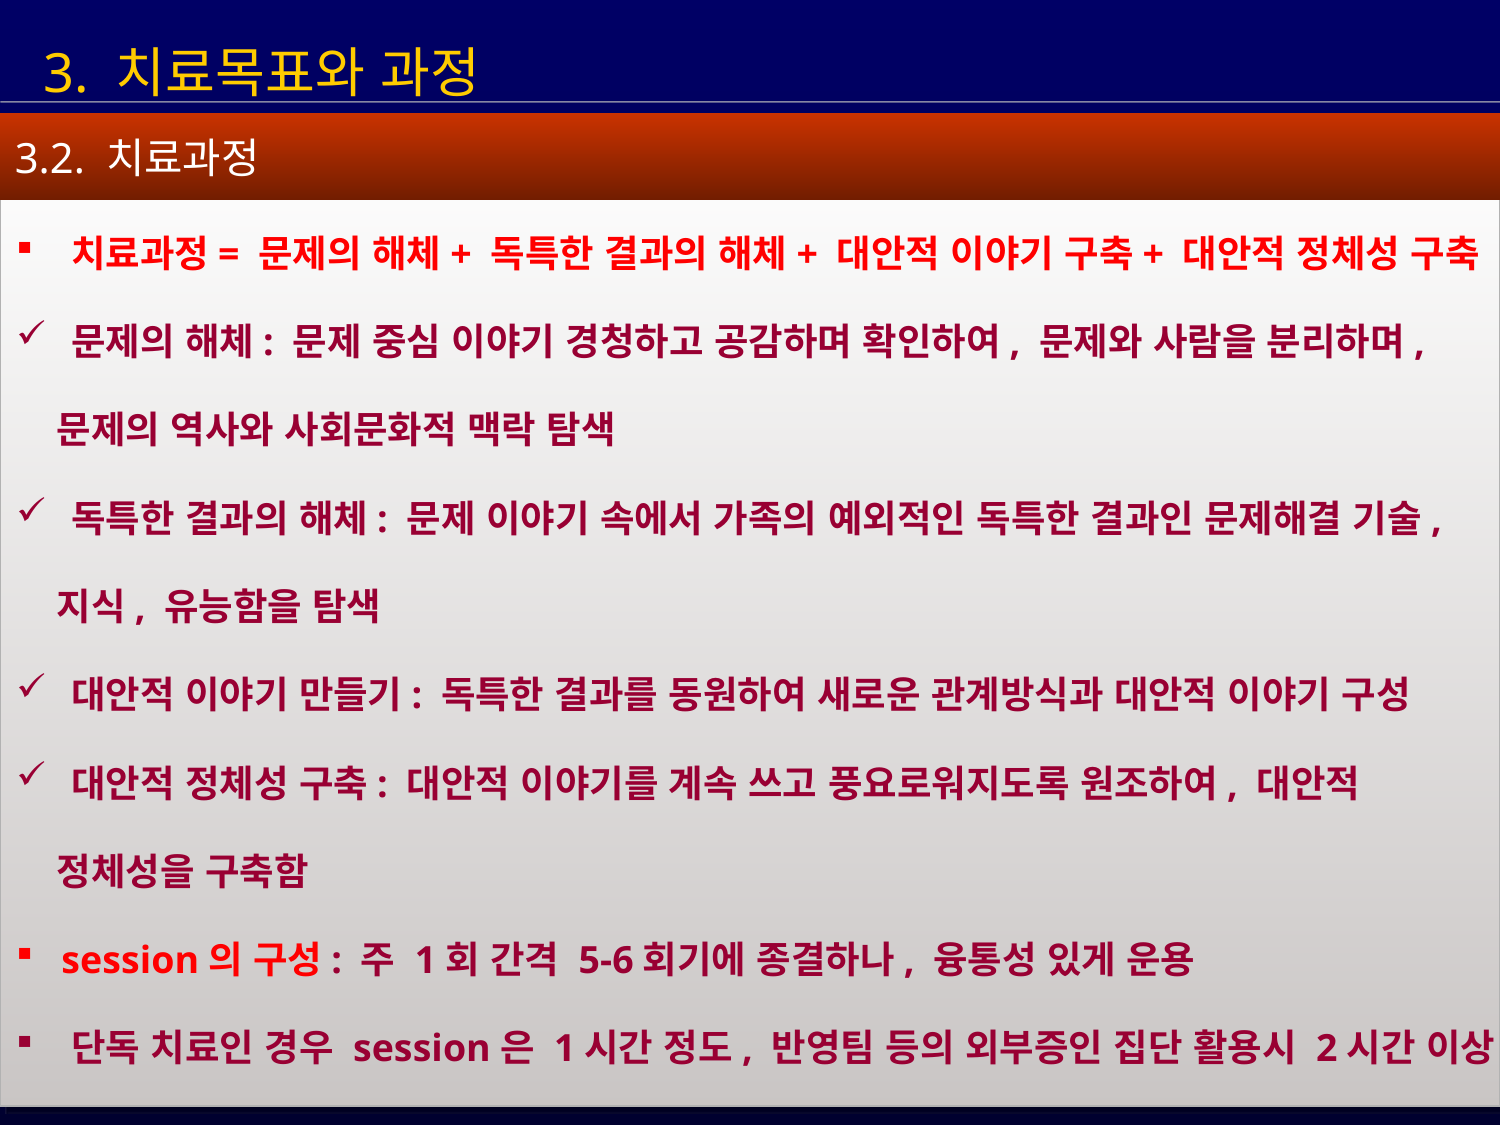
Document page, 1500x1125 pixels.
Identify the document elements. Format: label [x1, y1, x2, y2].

text_box [0, 30, 1500, 1107]
